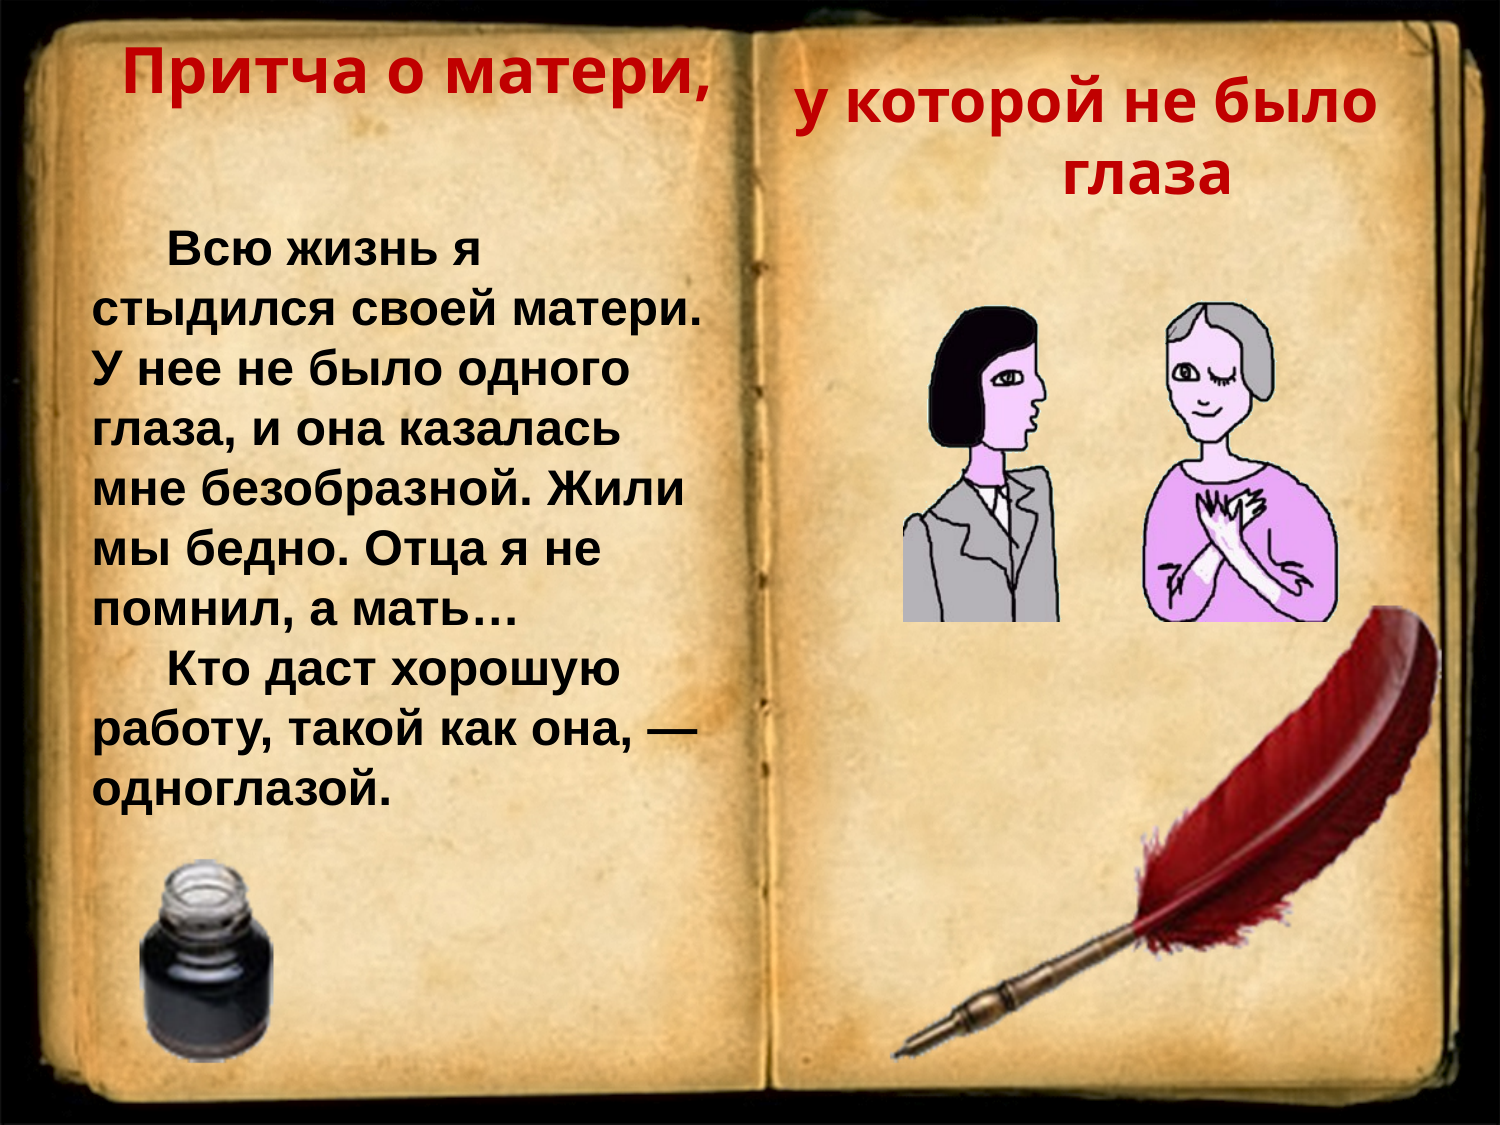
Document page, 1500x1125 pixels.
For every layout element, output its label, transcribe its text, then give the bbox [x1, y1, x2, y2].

picture [0, 0, 1500, 1125]
text_box у которой не было глаза [779, 54, 1500, 215]
text_box Всю жизнь я стыдился своей матери. У нее не было одного глаза, и она казалась мне безобразной. Жили мы бедно. Отца я не помнил, а мать… Кто даст хорошую работу, такой как она, — одноглазой. [76, 208, 727, 823]
title Притча о матери, [100, 30, 751, 185]
